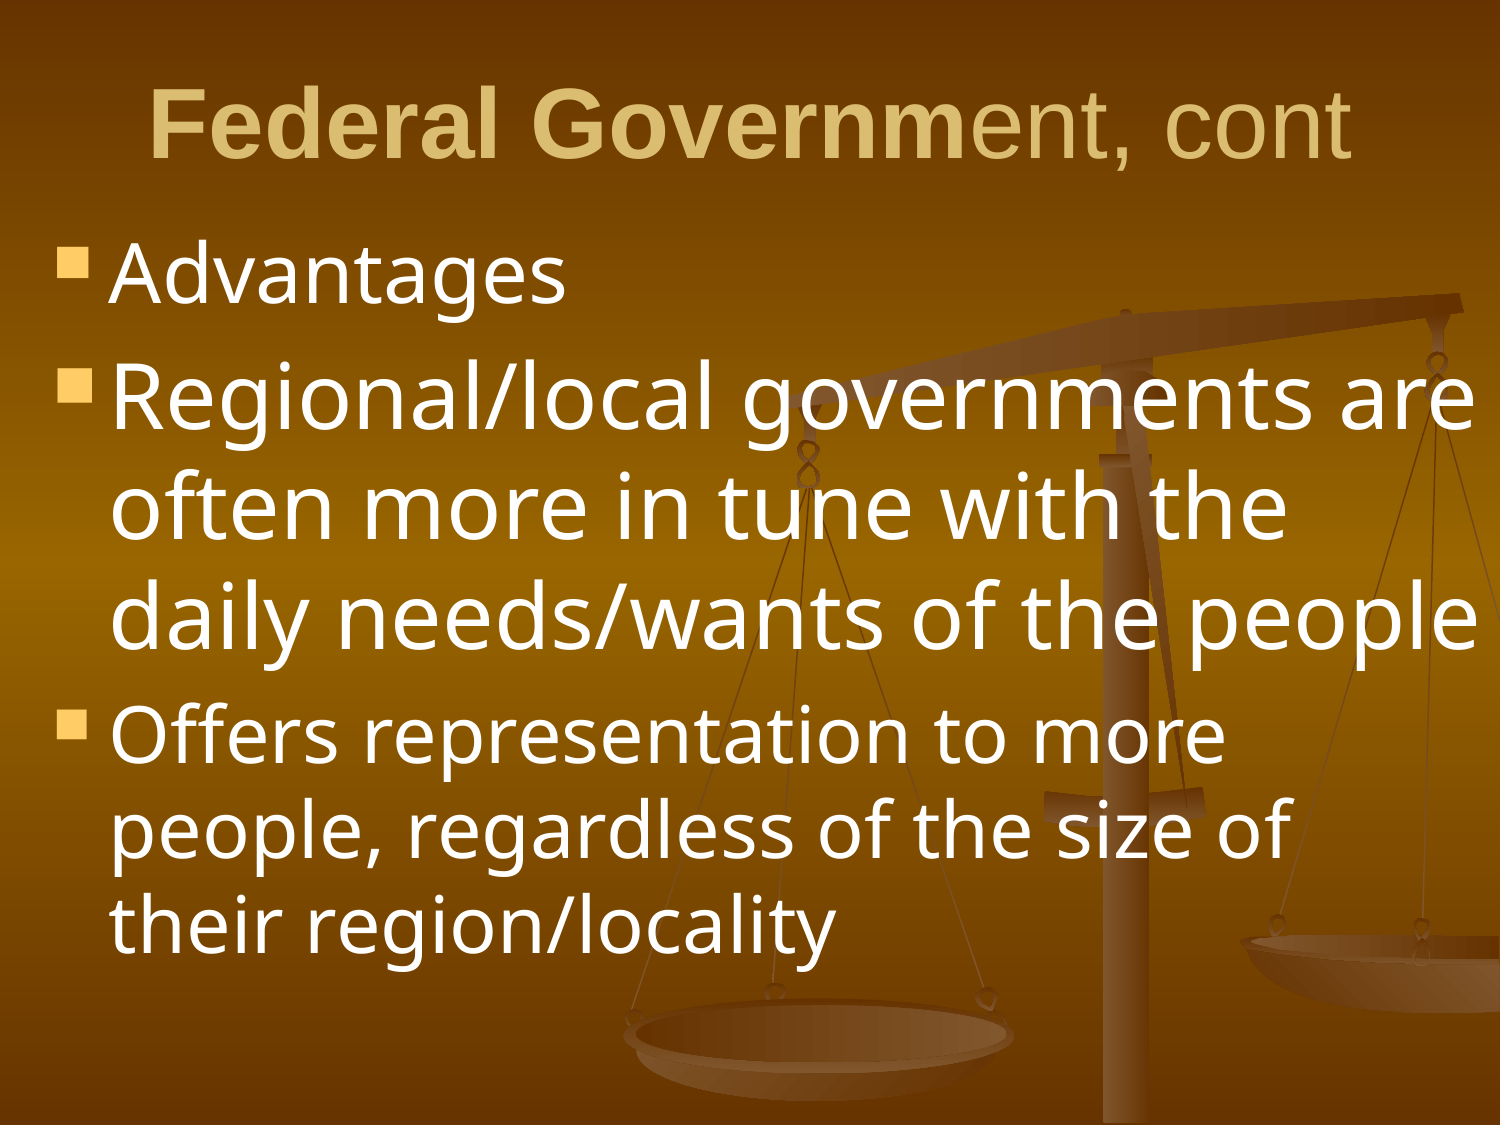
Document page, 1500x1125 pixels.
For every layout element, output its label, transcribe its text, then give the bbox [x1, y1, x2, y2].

title Federal Government, cont [74, 24, 1426, 212]
list Advantages Regional/local governments are often more in tune with the daily needs/wants of the people Offers representation to more people, regardless of the size of their region/locality [37, 212, 1500, 1006]
